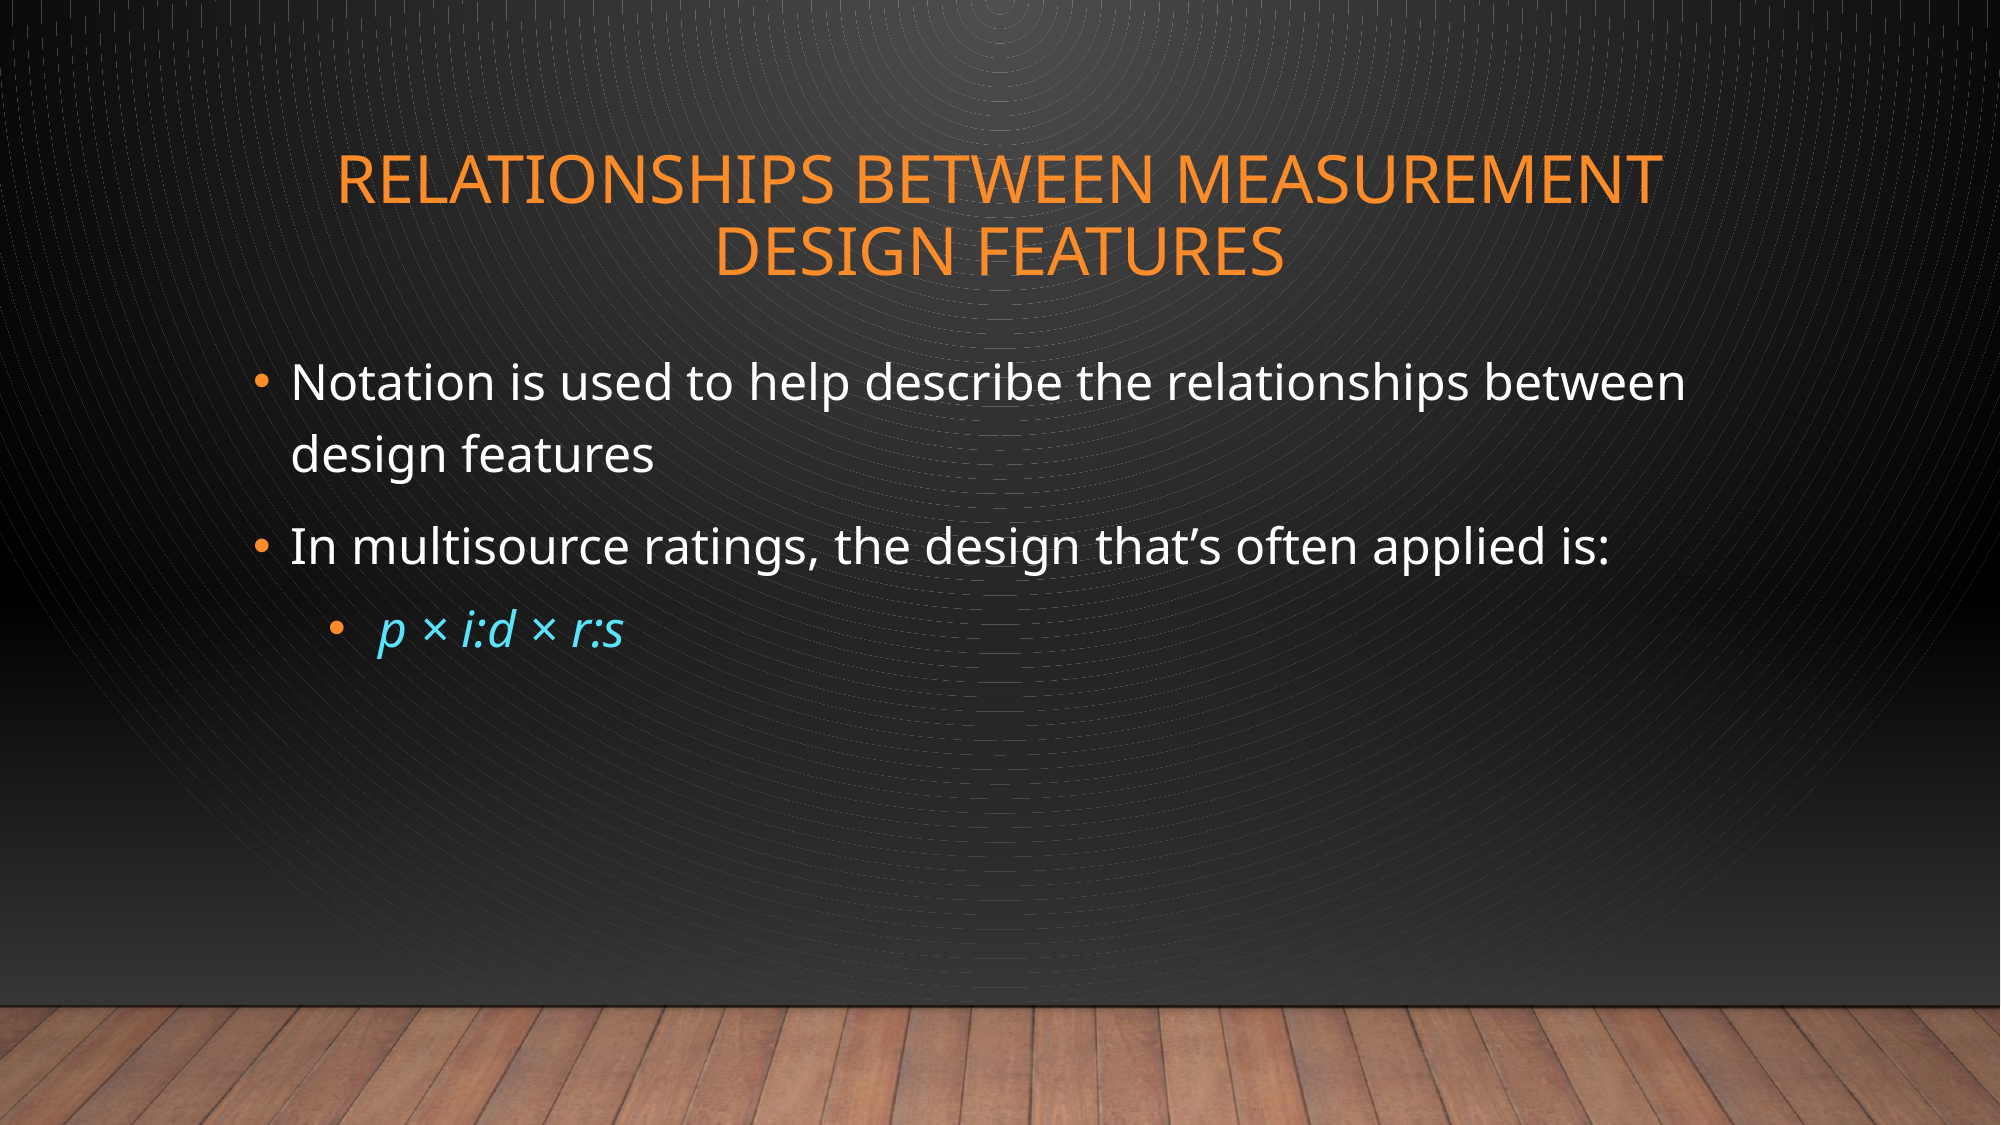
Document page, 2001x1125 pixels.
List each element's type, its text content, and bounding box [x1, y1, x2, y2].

picture [0, 1005, 2000, 1125]
title Relationships Between Measurement Design Features [238, 131, 1763, 305]
list Notation is used to help describe the relationships between design features In multisource ratings, the design that’s often applied is: p × i:d × r:s [238, 330, 1763, 1042]
